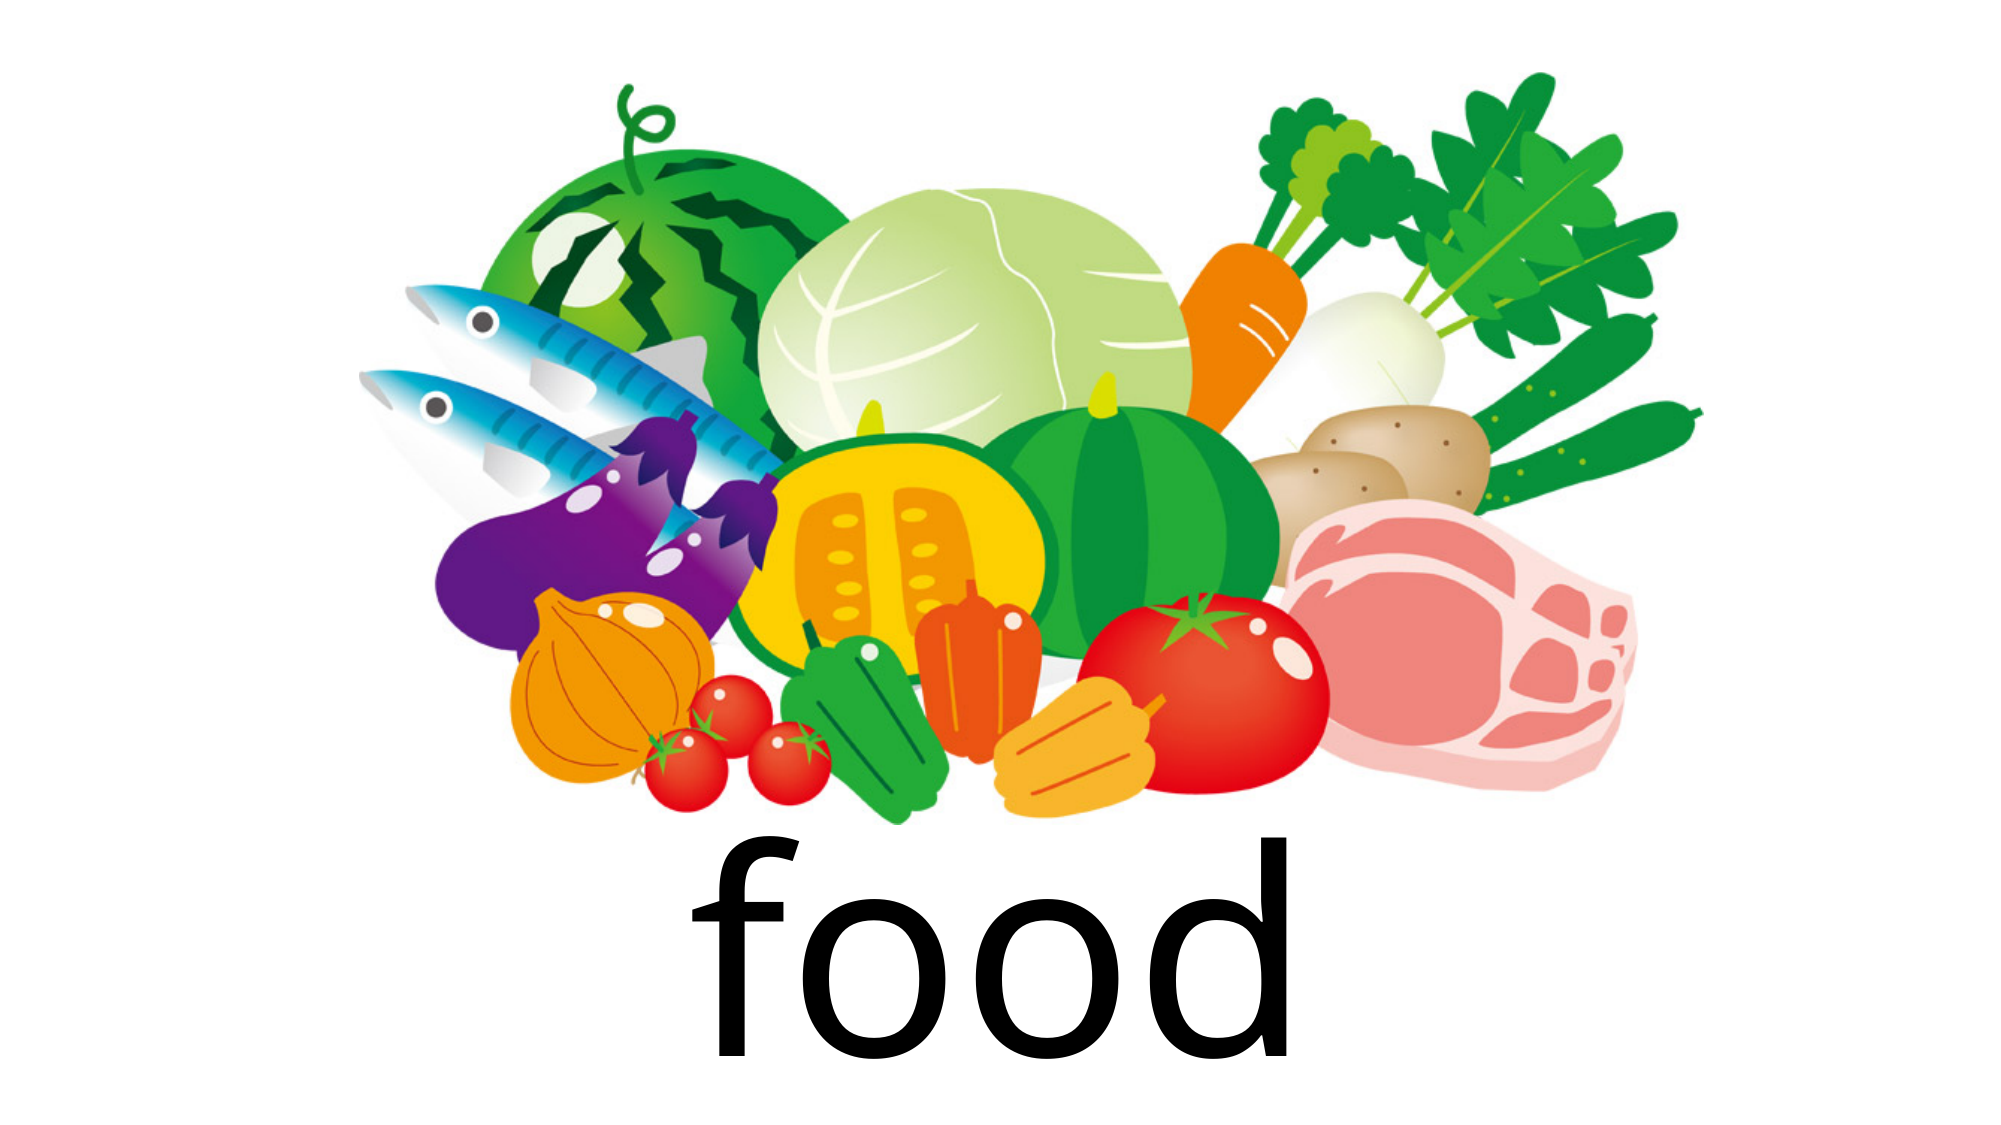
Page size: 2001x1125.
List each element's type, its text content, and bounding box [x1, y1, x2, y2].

text_box food [672, 825, 1327, 1122]
picture [359, 72, 1704, 825]
